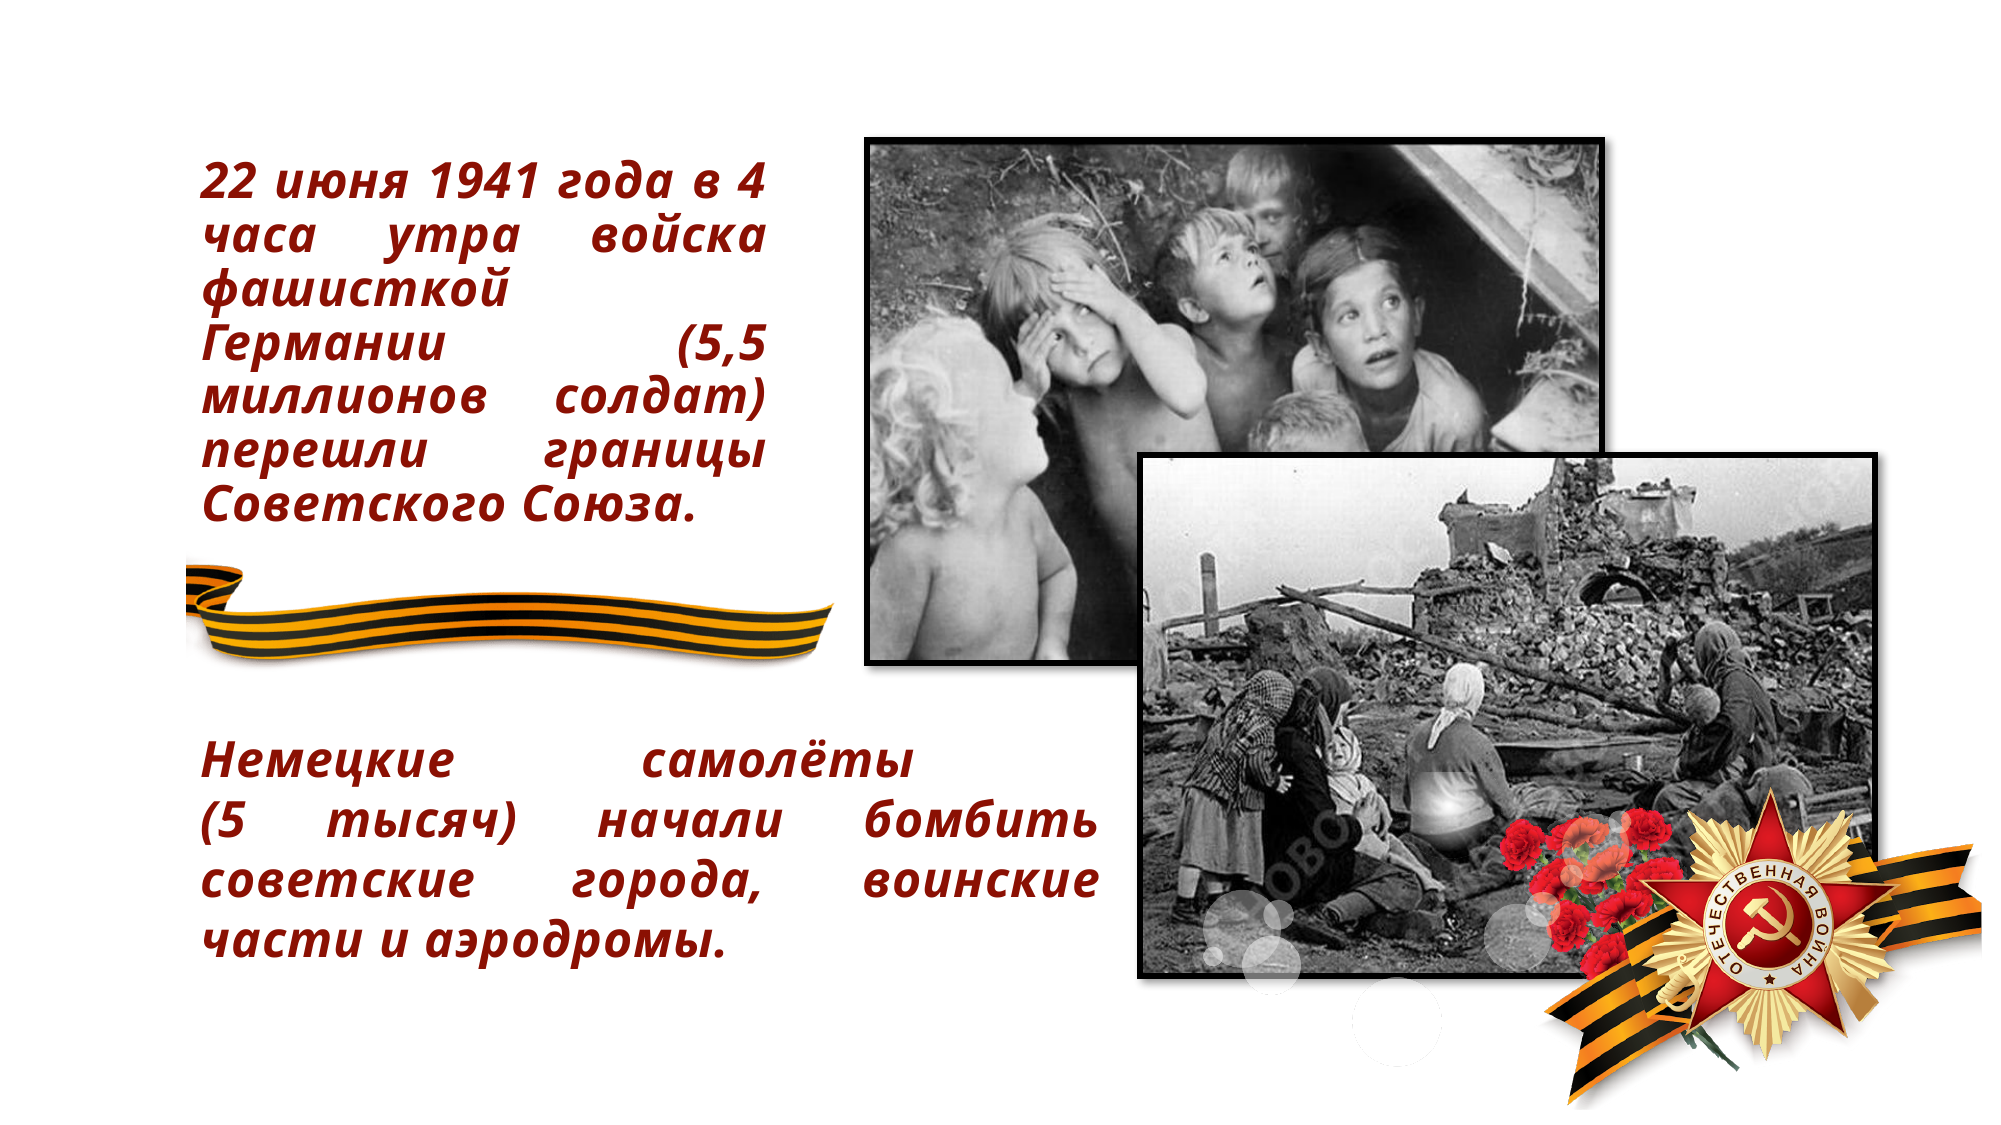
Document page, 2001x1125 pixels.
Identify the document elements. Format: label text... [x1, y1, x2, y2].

picture [185, 467, 840, 707]
list 22 июня 1941 года в 4 часа утра войска фашисткой Германии (5,5 миллионов солдат) перешли границы Советского Союза. [186, 147, 784, 467]
text_box Немецкие самолёты (5 тысяч) начали бомбить советские города, воинские части и аэродромы. [186, 719, 1117, 975]
picture [1203, 752, 2000, 1125]
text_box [870, 142, 1873, 974]
